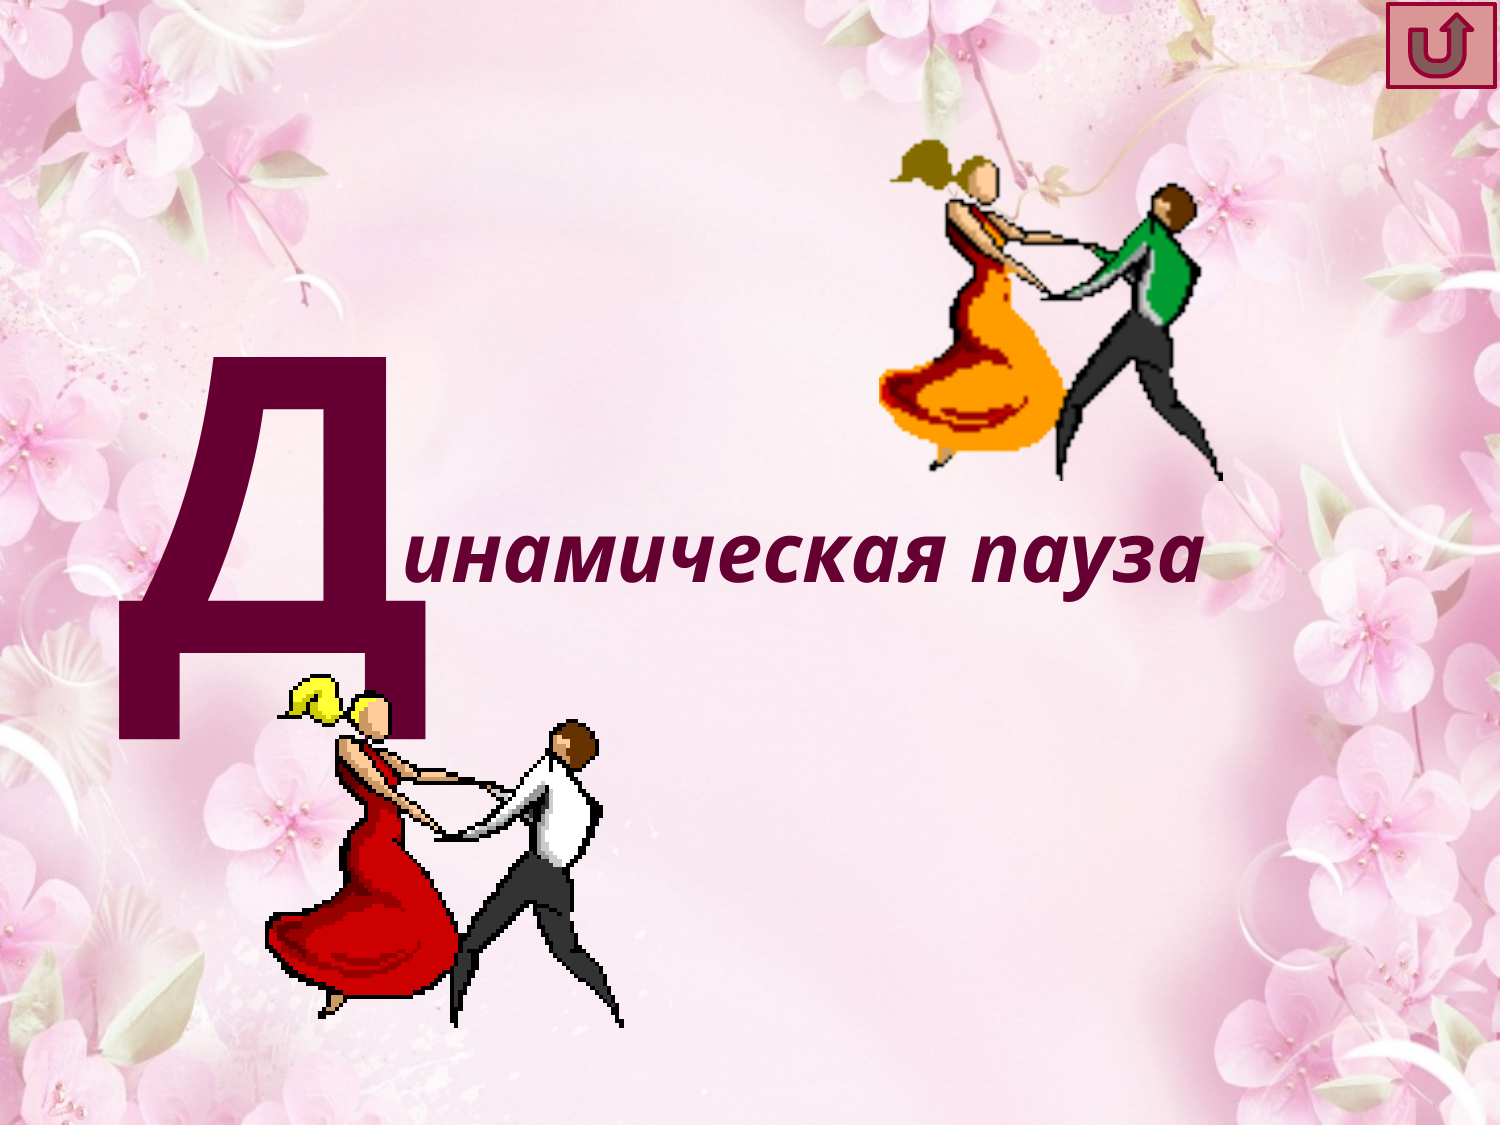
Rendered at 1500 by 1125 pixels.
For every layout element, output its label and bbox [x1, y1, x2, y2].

text_box [1386, 2, 1497, 89]
text_box [102, 231, 1356, 750]
picture [0, 0, 1500, 1125]
